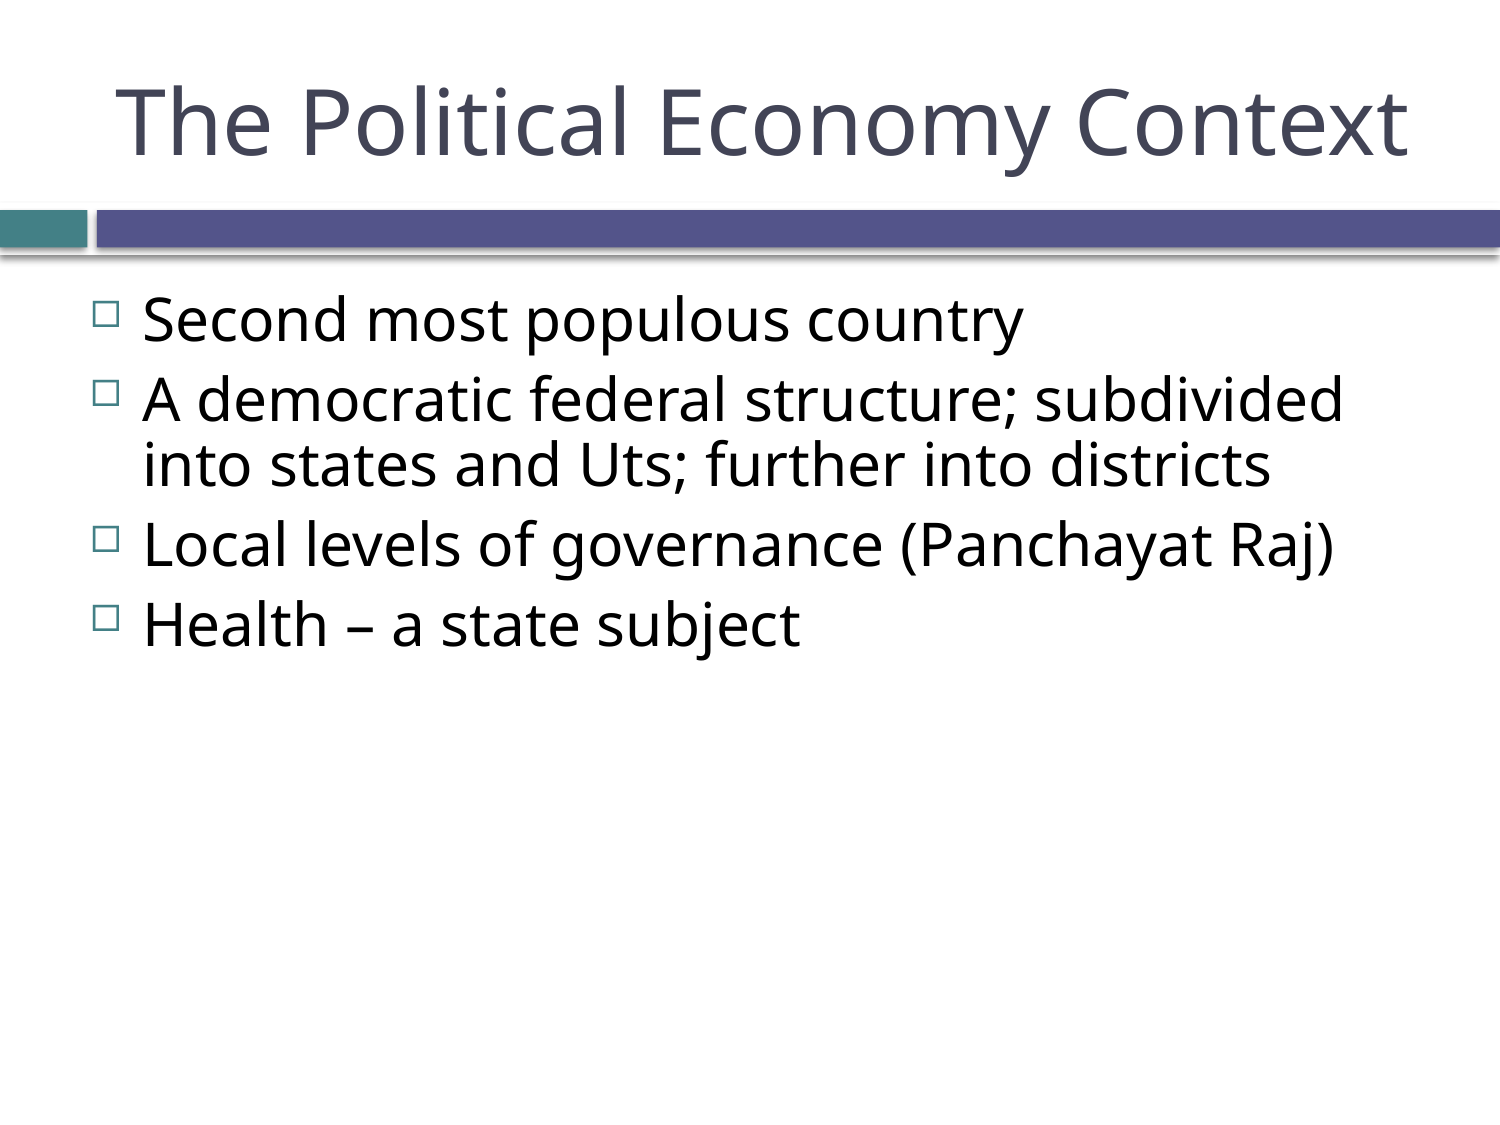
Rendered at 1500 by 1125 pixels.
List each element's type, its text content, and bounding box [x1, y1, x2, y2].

list Second most populous country A democratic federal structure; subdivided into states and Uts; further into districts Local levels of governance (Panchayat Raj) Health – a state subject [75, 282, 1475, 1100]
title The Political Economy Context [100, 37, 1438, 200]
